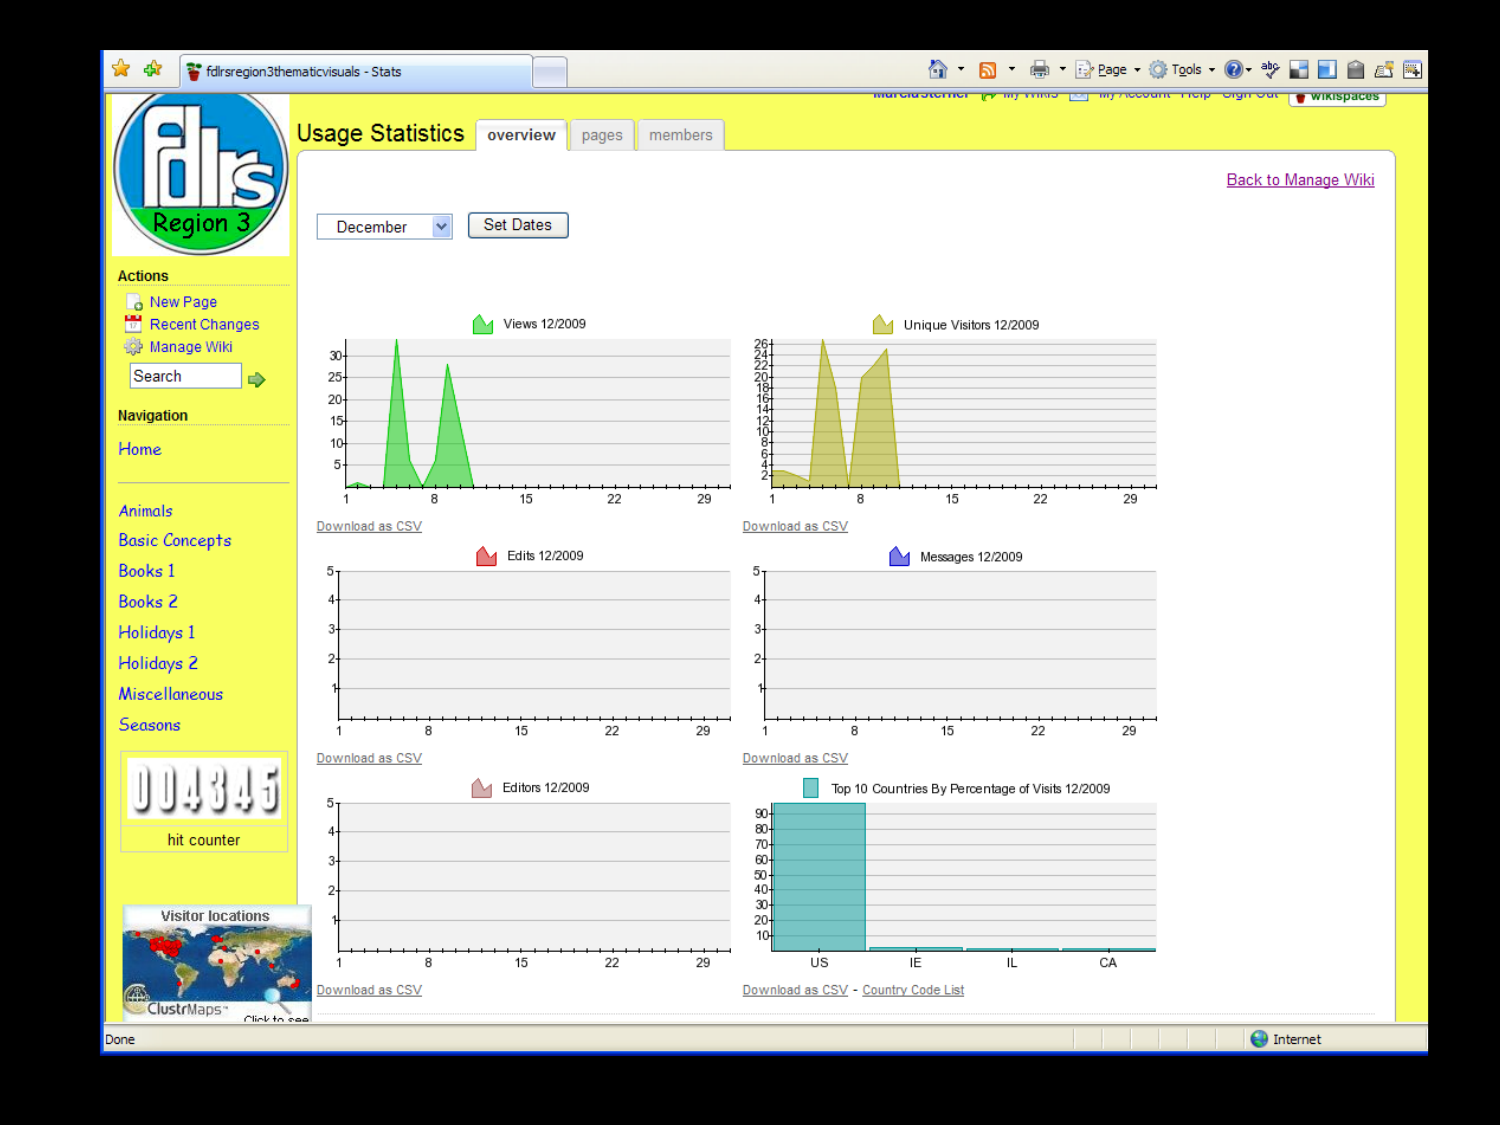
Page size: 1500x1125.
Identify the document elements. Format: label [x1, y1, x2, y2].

list [99, 49, 1429, 1056]
